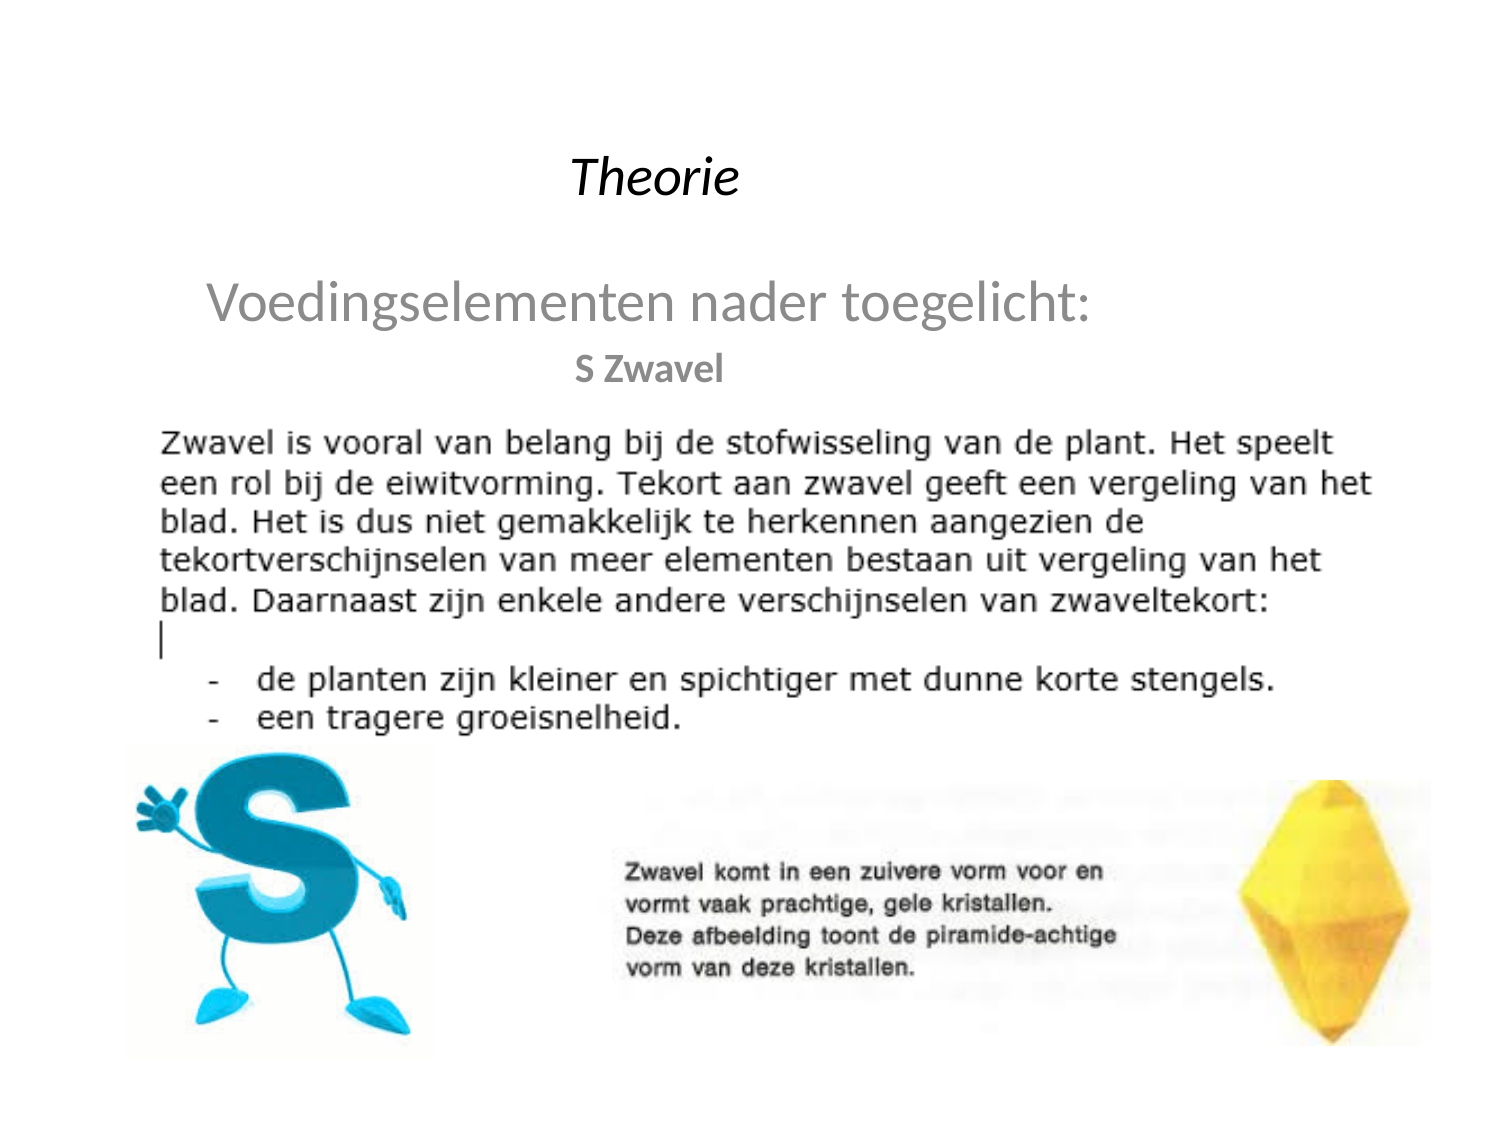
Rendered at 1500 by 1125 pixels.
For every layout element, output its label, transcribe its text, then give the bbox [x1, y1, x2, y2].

picture [147, 414, 1395, 743]
picture [123, 745, 437, 1059]
title Theorie [112, 101, 1199, 244]
picture [596, 780, 1432, 1046]
subtitle Voedingselementen nader toegelicht: S Zwavel [64, 255, 1235, 882]
